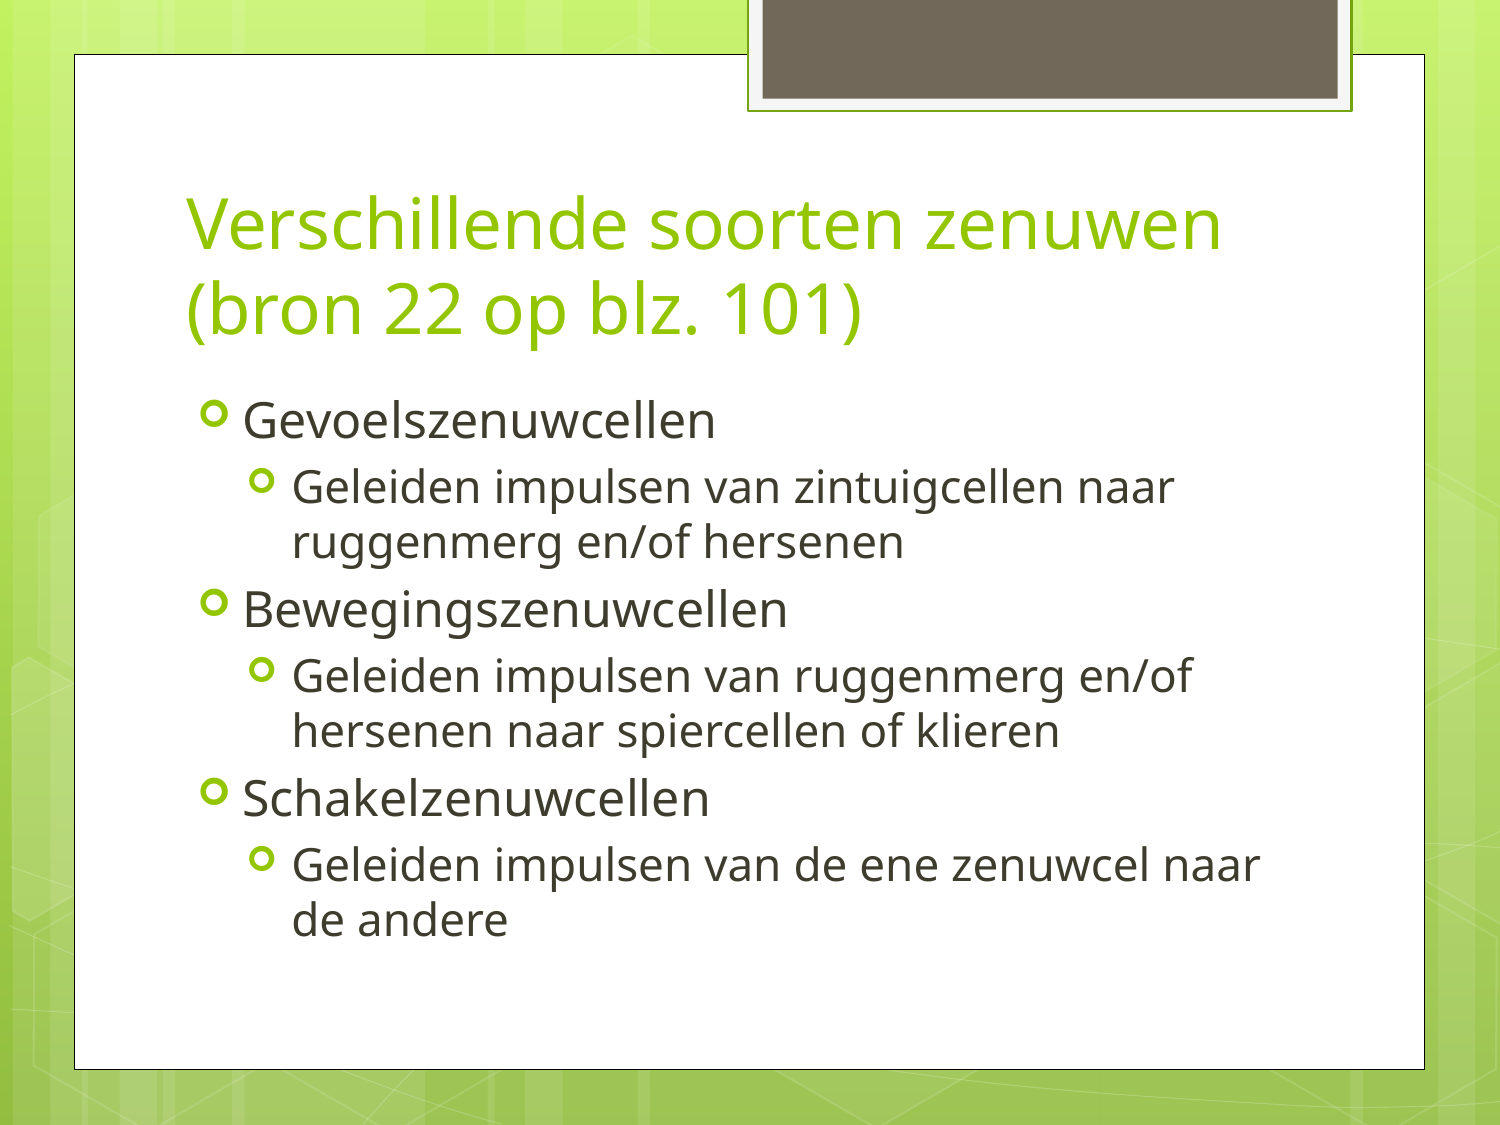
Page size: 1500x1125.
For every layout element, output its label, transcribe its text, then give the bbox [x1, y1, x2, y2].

list Gevoelszenuwcellen Geleiden impulsen van zintuigcellen naar ruggenmerg en/of hersenen Bewegingszenuwcellen Geleiden impulsen van ruggenmerg en/of hersenen naar spiercellen of klieren Schakelzenuwcellen Geleiden impulsen van de ene zenuwcel naar de andere [171, 381, 1283, 957]
title Verschillende soorten zenuwen (bron 22 op blz. 101) [171, 168, 1324, 357]
